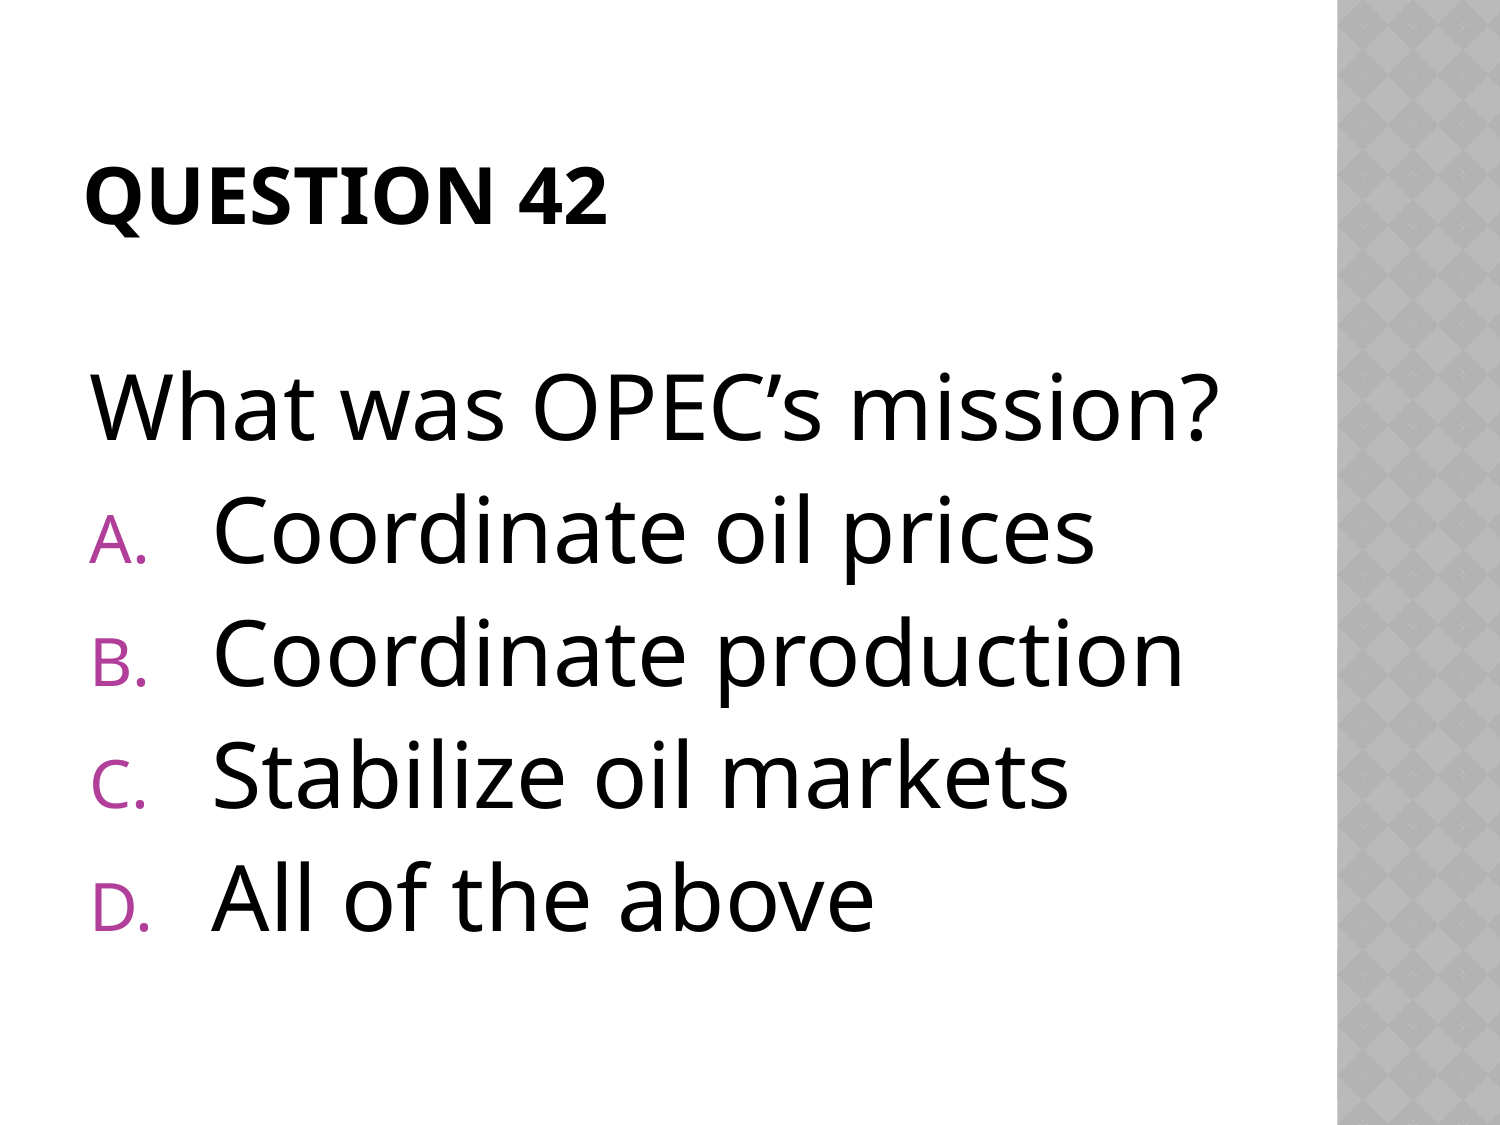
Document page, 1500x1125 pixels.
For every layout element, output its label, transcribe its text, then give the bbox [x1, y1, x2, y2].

title Question 42 [75, 52, 1263, 240]
list What was OPEC’s mission? Coordinate oil prices Coordinate production Stabilize oil markets All of the above [75, 264, 1263, 1059]
